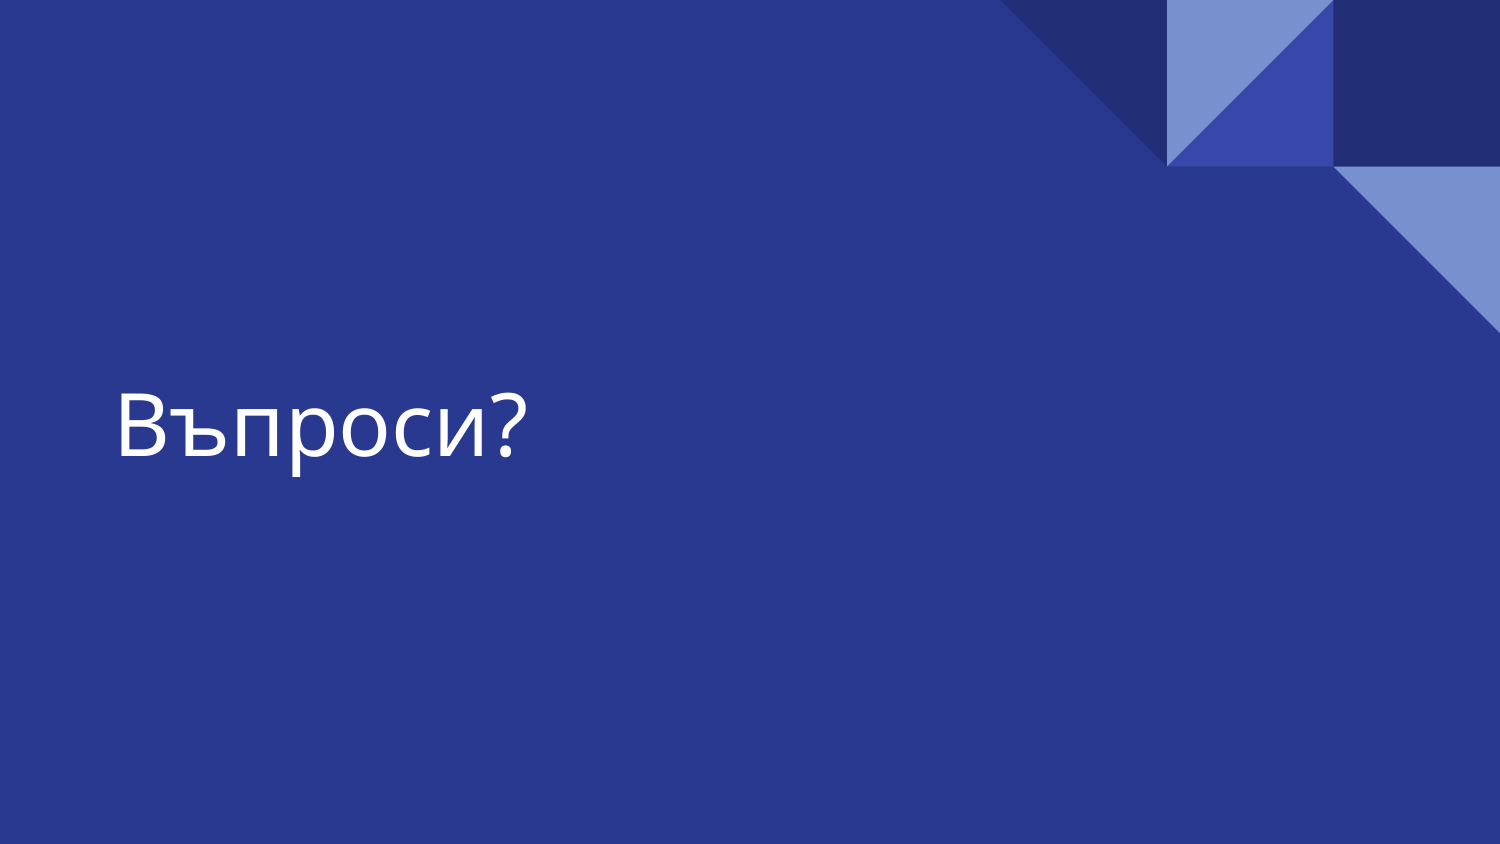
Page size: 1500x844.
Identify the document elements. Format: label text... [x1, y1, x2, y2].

title Въпроси? [98, 353, 1447, 491]
